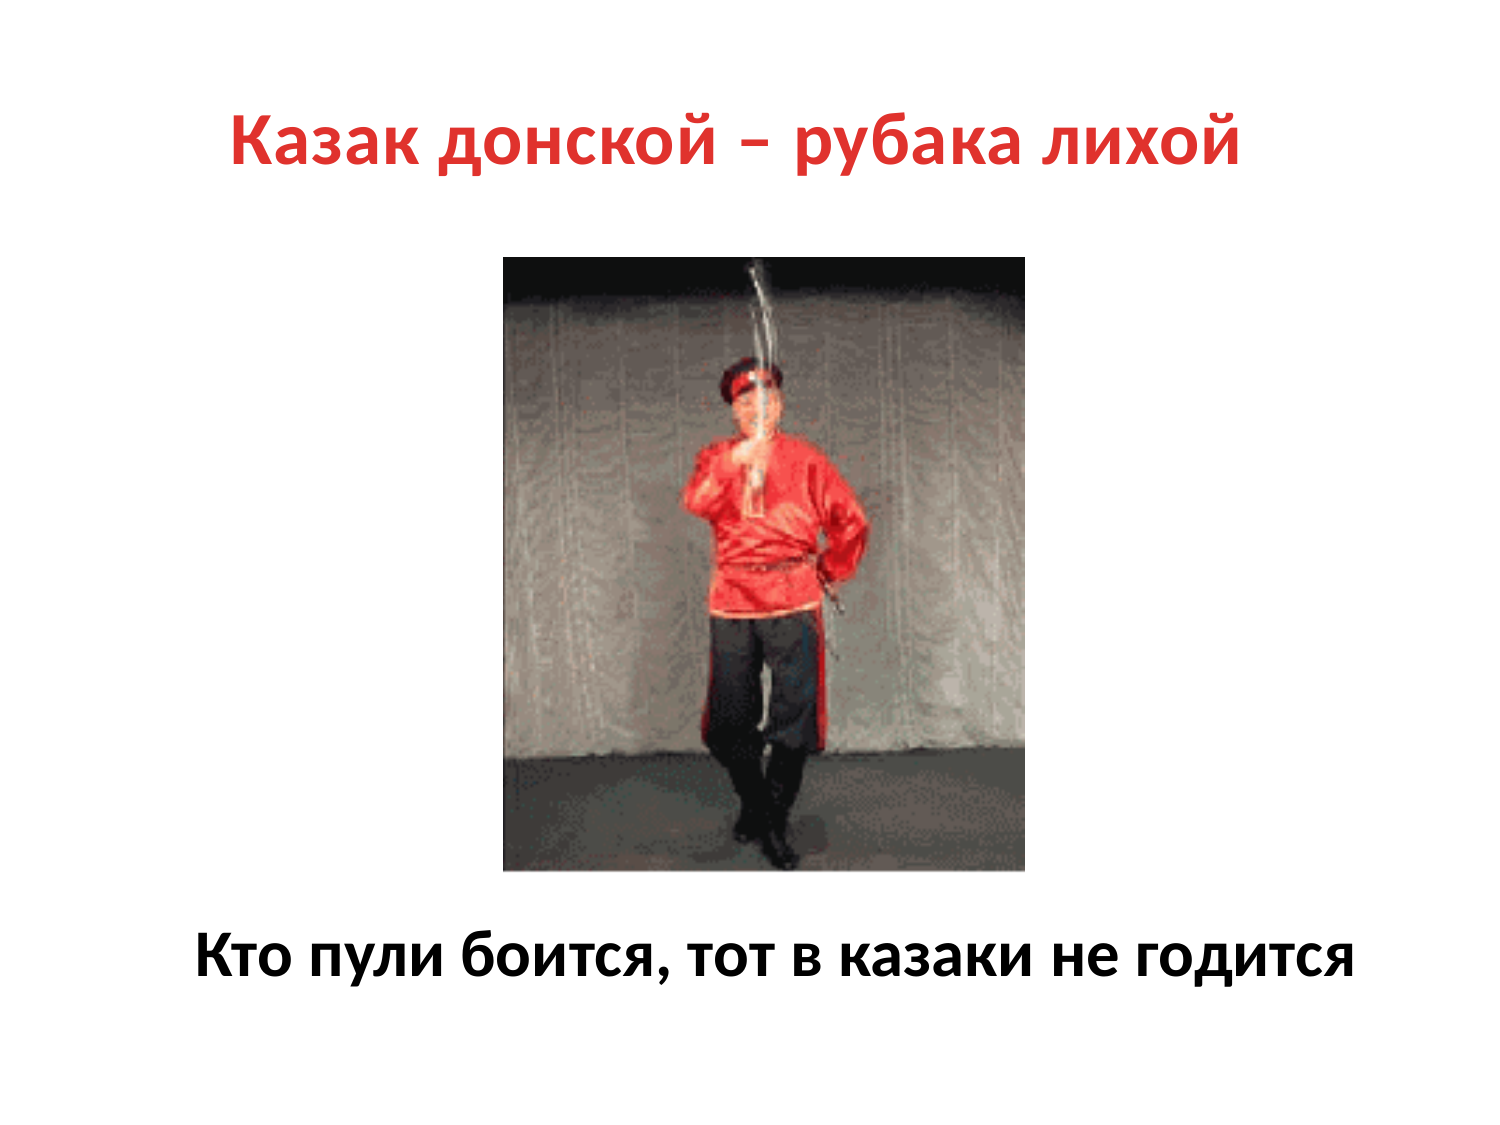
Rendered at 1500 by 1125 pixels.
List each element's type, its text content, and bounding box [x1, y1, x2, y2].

text_box Кто пули боится, тот в казаки не годится [180, 902, 1373, 997]
picture [503, 257, 1026, 875]
text_box Казак донской – рубака лихой [215, 81, 1260, 187]
